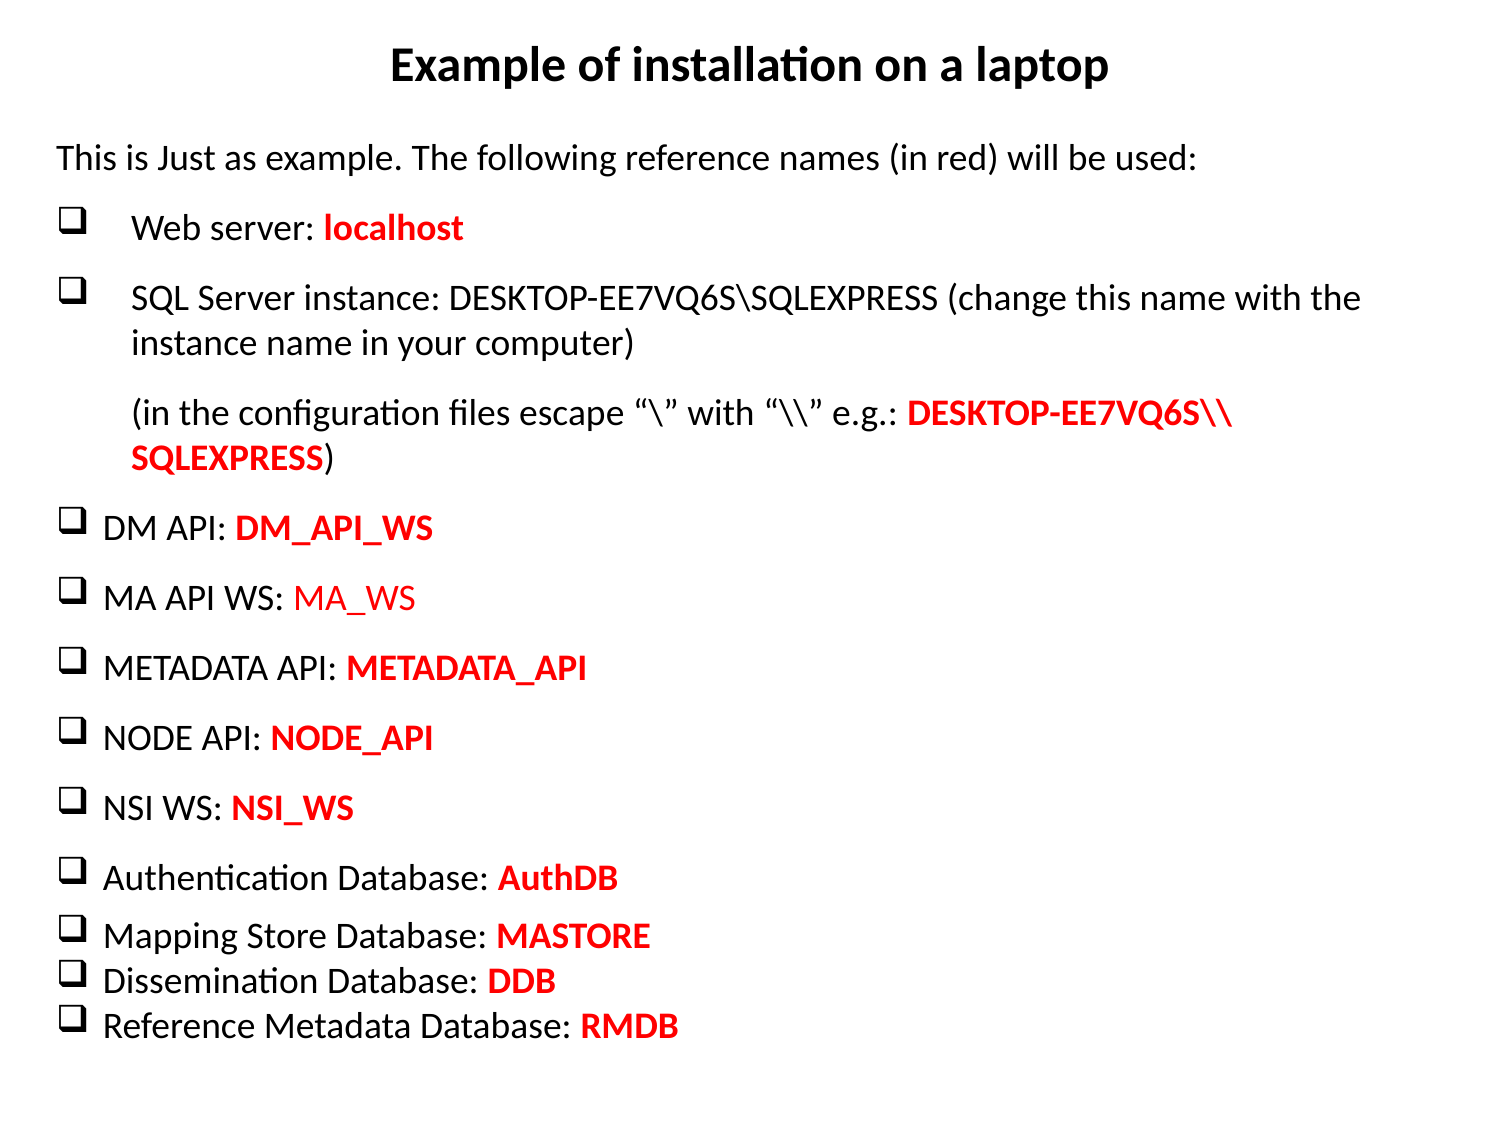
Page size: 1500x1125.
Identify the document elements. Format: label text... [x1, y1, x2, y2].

text_box Example of installation on a laptop [53, 24, 1447, 99]
text_box This is Just as example. The following reference names (in red) will be used: Web server: localhost SQL Server instance: DESKTOP-EE7VQ6S\SQLEXPRESS (change this name with the instance name in your computer) (in the configuration files escape “\” with “\\” e.g.: DESKTOP-EE7VQ6S\\SQLEXPRESS) DM API: DM_API_WS MA API WS: MA_WS METADATA API: METADATA_API NODE API: NODE_API NSI WS: NSI_WS Authentication Database: AuthDB Mapping Store Database: MASTORE Dissemination Database: DDB Reference Metadata Database: RMDB [41, 125, 1436, 1125]
